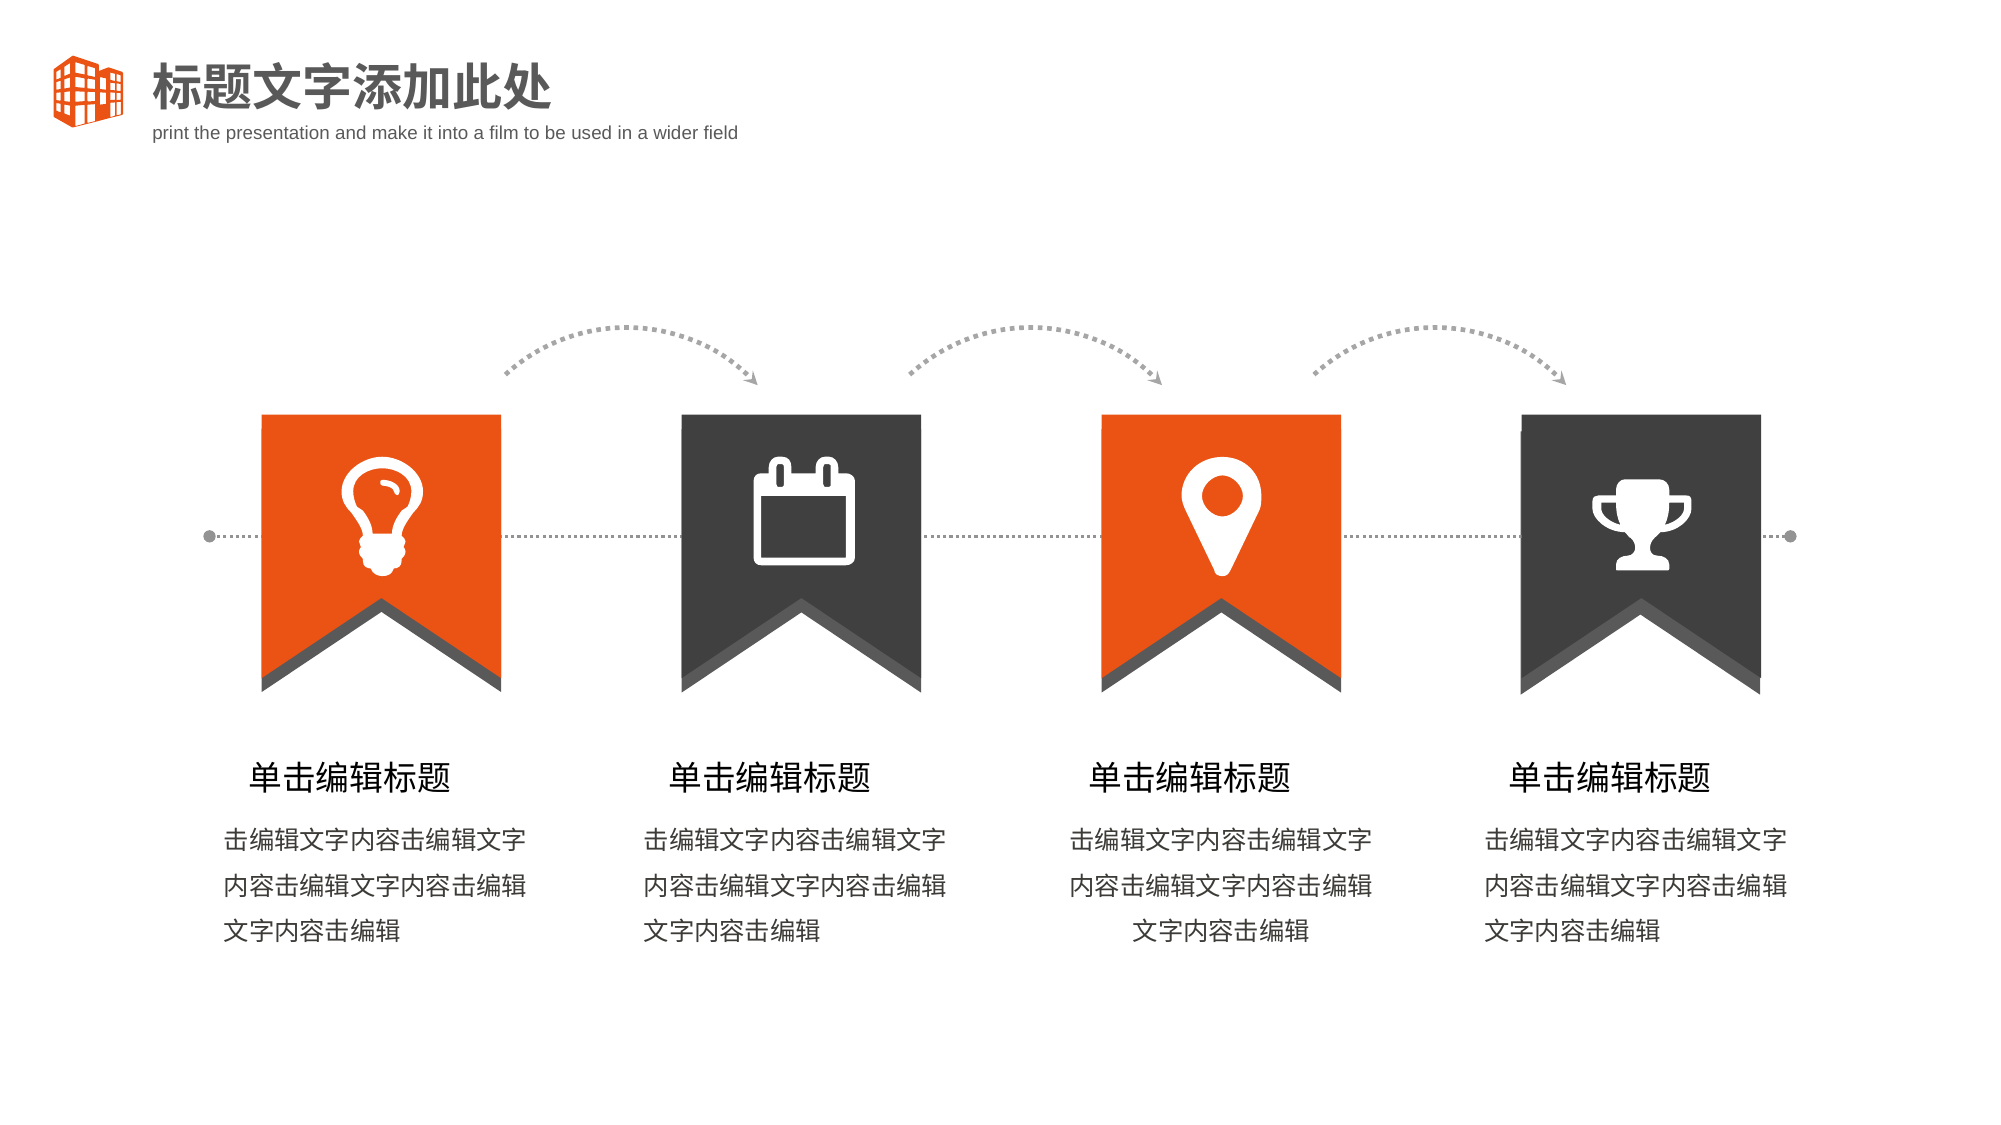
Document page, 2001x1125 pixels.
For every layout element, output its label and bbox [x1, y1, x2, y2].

text_box [1616, 537, 1670, 571]
text_box [1101, 599, 1342, 693]
text_box [753, 456, 855, 536]
text_box [209, 748, 554, 954]
text_box [1469, 748, 1814, 954]
text_box [1101, 414, 1342, 536]
text_box [1101, 537, 1342, 679]
text_box [681, 599, 922, 693]
text_box [358, 537, 406, 577]
text_box [1313, 327, 1567, 506]
text_box [261, 599, 502, 693]
text_box [1592, 479, 1692, 536]
text_box [1521, 414, 1762, 536]
text_box [909, 327, 1162, 506]
text_box [1520, 538, 1761, 695]
text_box [681, 414, 922, 536]
text_box [753, 537, 855, 566]
text_box [1049, 748, 1394, 1000]
text_box [341, 456, 424, 536]
text_box [1181, 456, 1262, 536]
text_box [1521, 537, 1762, 679]
text_box [1198, 537, 1247, 577]
text_box [261, 414, 502, 536]
text_box [629, 748, 974, 954]
text_box [681, 537, 922, 679]
text_box [261, 537, 502, 679]
text_box [505, 327, 758, 506]
